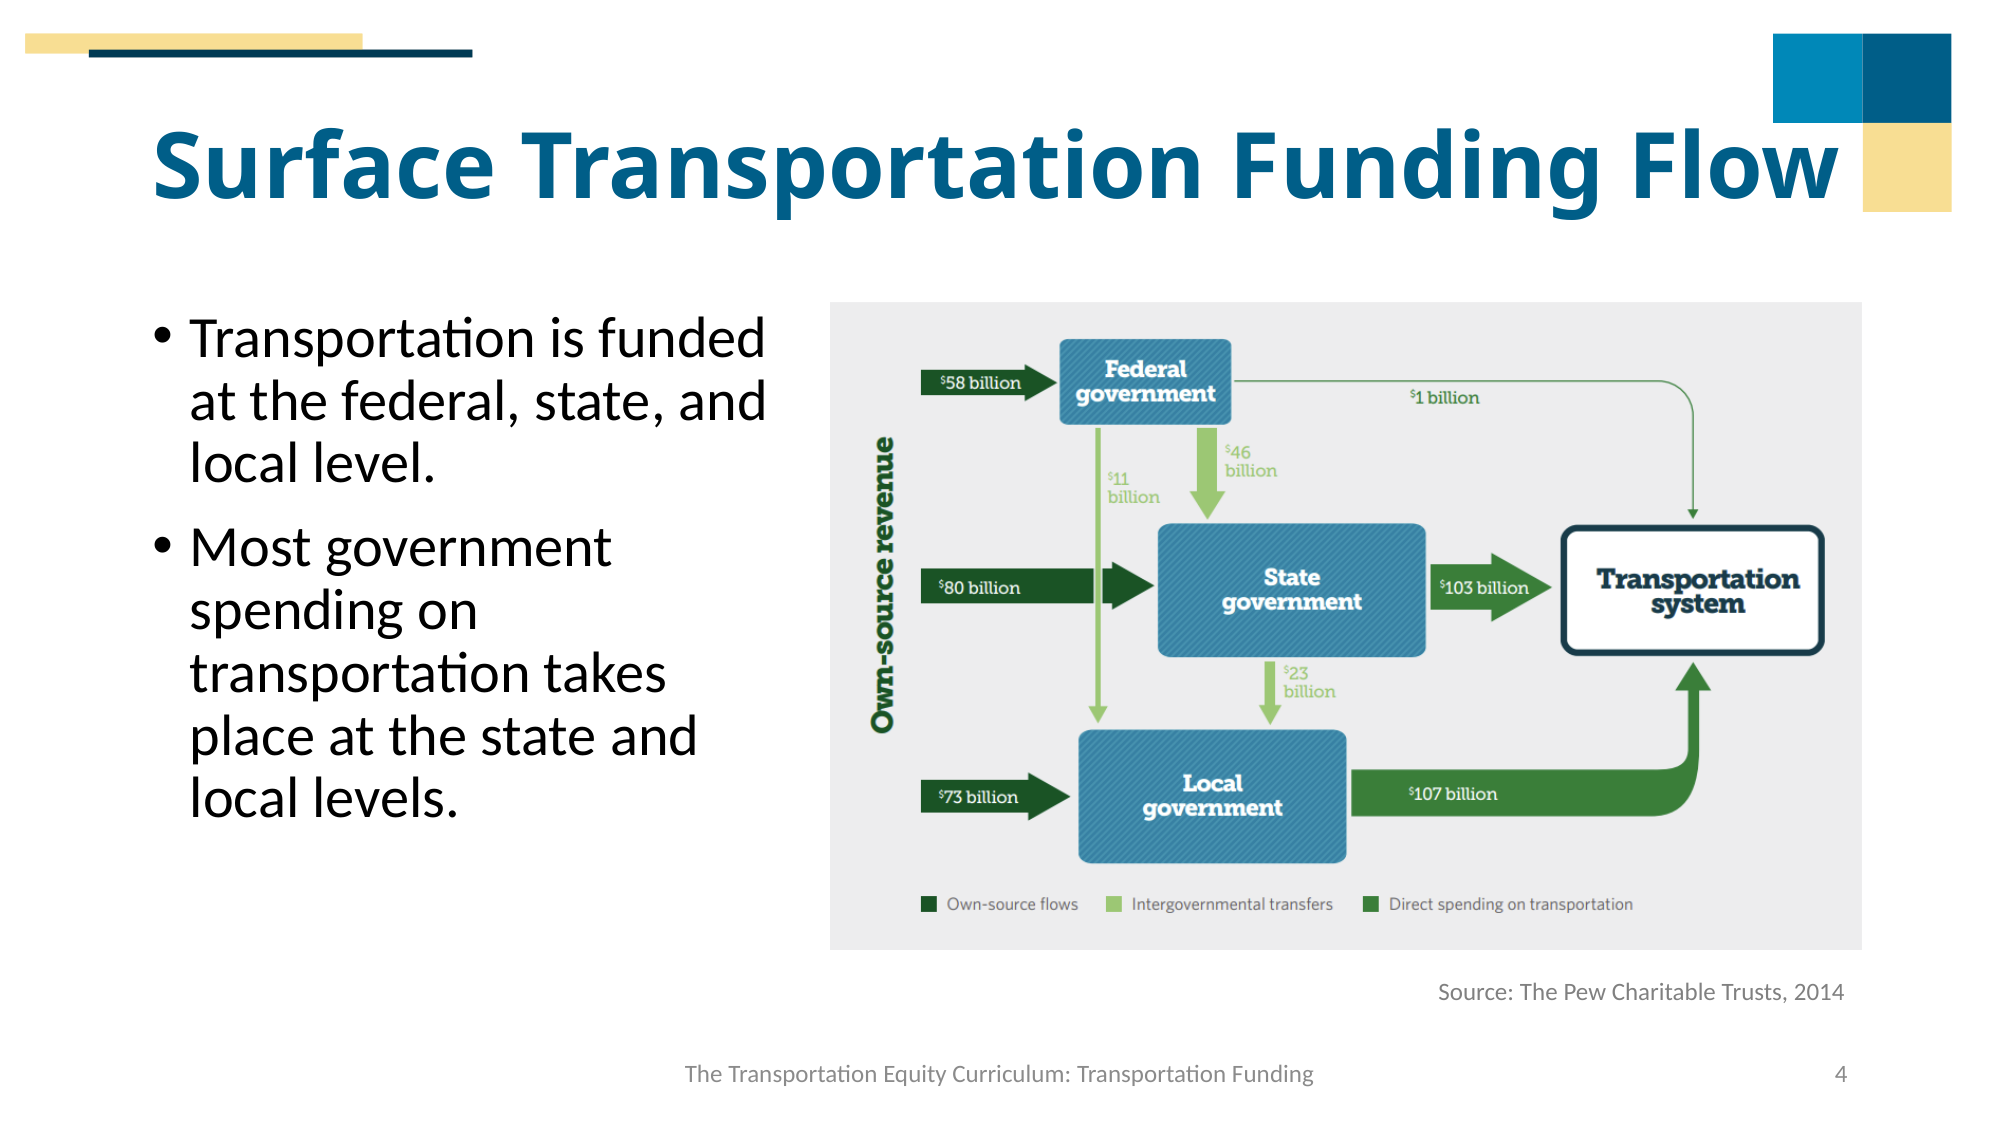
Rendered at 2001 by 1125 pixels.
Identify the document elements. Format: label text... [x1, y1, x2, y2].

text_box Source: The Pew Charitable Trusts, 2014 [1423, 967, 1861, 1013]
title Surface Transportation Funding Flow [137, 59, 1863, 278]
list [829, 299, 1863, 950]
list Transportation is funded at the federal, state, and local level. Most government spending on transportation takes place at the state and local levels. [137, 299, 784, 1014]
slide_number 4 [1412, 1042, 1863, 1103]
footer The Transportation Equity Curriculum: Transportation Funding [662, 1042, 1338, 1103]
